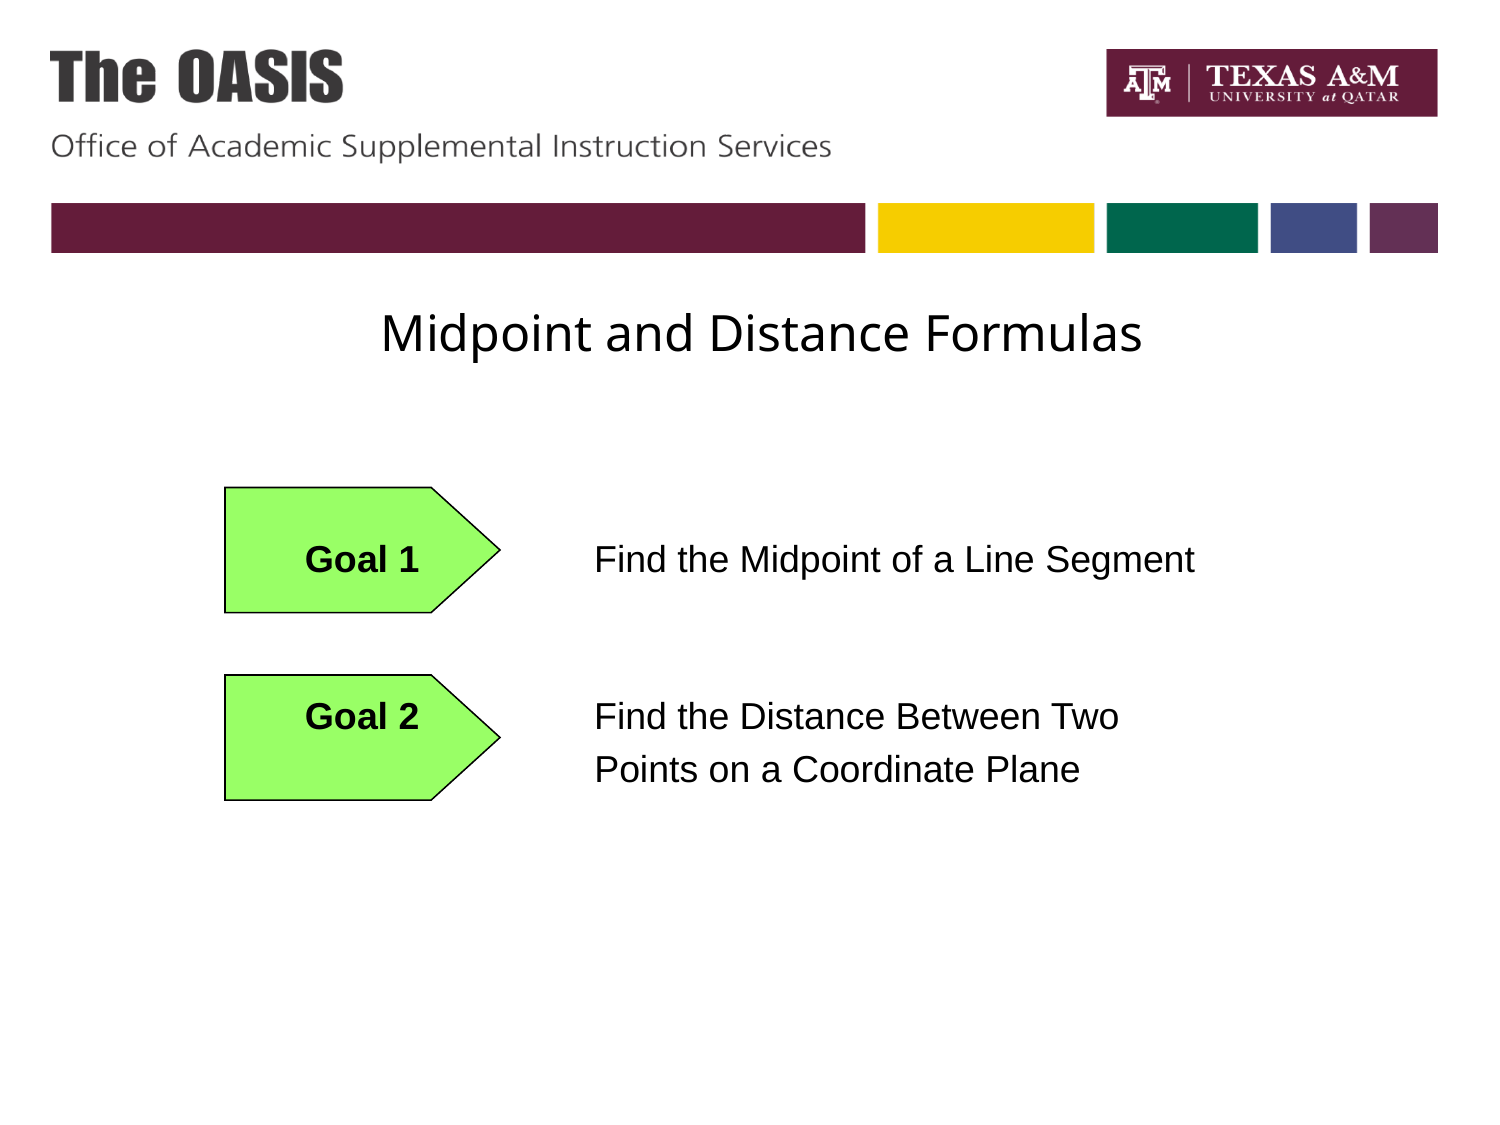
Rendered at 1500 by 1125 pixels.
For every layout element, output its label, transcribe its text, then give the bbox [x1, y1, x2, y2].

text_box Goal 1 Find the Midpoint of a Line Segment Goal 2 Find the Distance Between Two Points on a Coordinate Plane [237, 474, 1413, 1013]
text_box [124, 261, 1400, 425]
text_box [225, 675, 237, 801]
text_box [225, 487, 237, 613]
picture [49, 49, 1438, 253]
